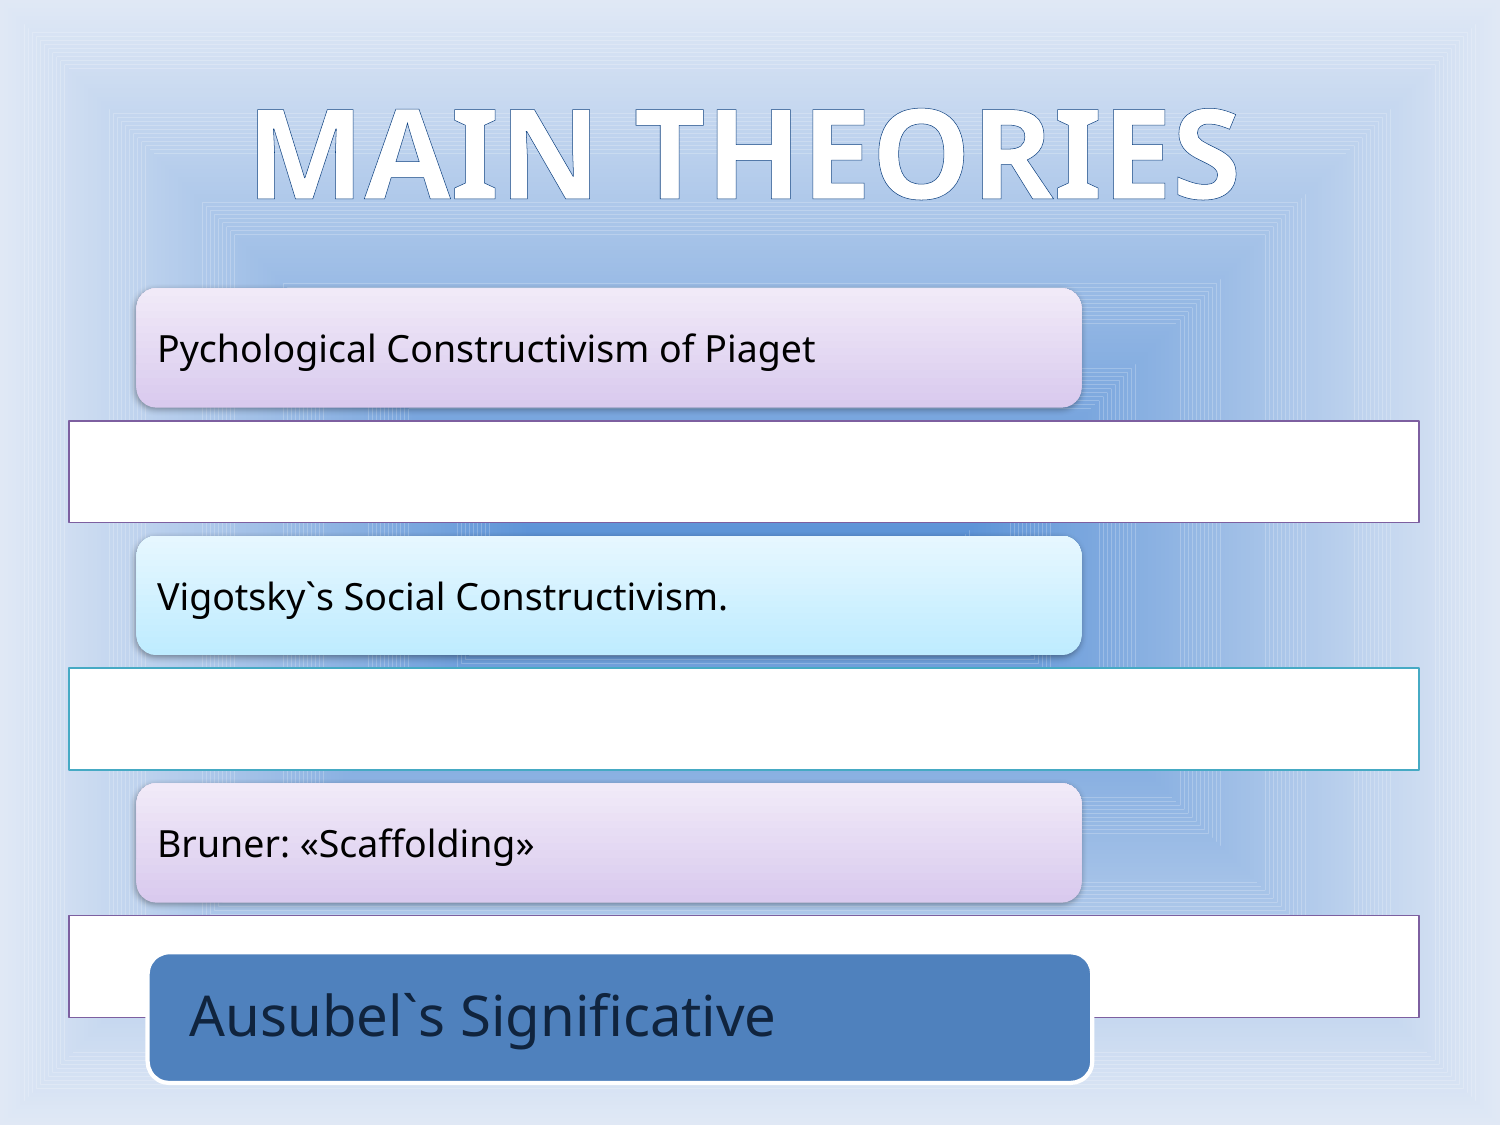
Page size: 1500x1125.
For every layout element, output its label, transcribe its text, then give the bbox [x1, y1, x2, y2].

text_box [147, 951, 1093, 1084]
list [68, 274, 1420, 1018]
text_box MAIN THEORIES [64, 66, 1424, 232]
